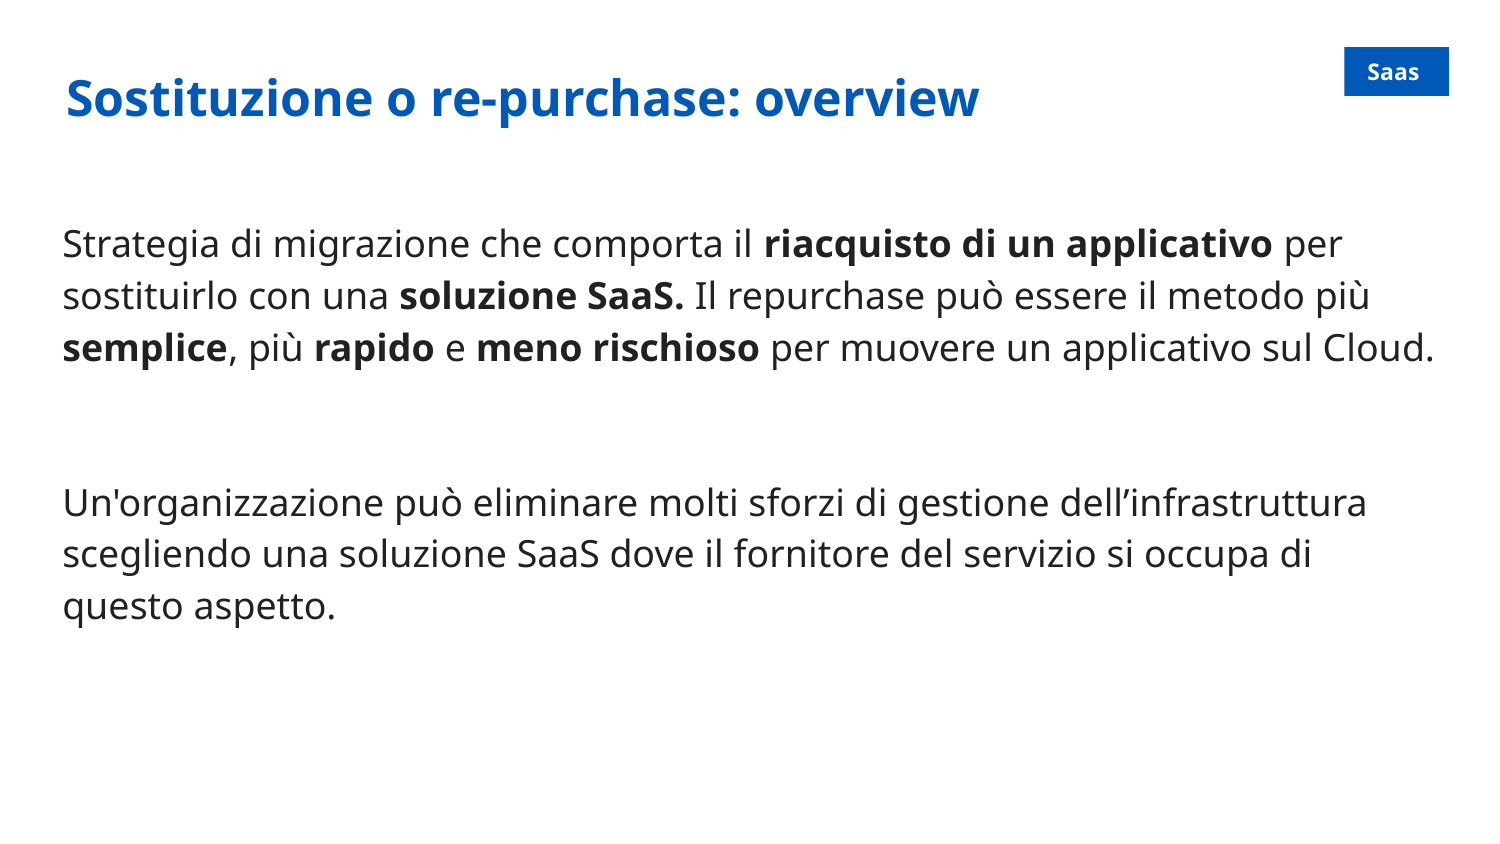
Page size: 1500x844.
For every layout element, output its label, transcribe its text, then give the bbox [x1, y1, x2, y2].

text_box Saas [1344, 47, 1449, 96]
text_box Strategia di migrazione che comporta il riacquisto di un applicativo per sostituirlo con una soluzione SaaS. Il repurchase può essere il metodo più semplice, più rapido e meno rischioso per muovere un applicativo sul Cloud. Un'organizzazione può eliminare molti sforzi di gestione dell’infrastruttura scegliendo una soluzione SaaS dove il fornitore del servizio si occupa di questo aspetto. [47, 198, 1453, 754]
title Sostituzione o re-purchase: overview [51, 51, 1449, 146]
text_box [33, 160, 1413, 763]
